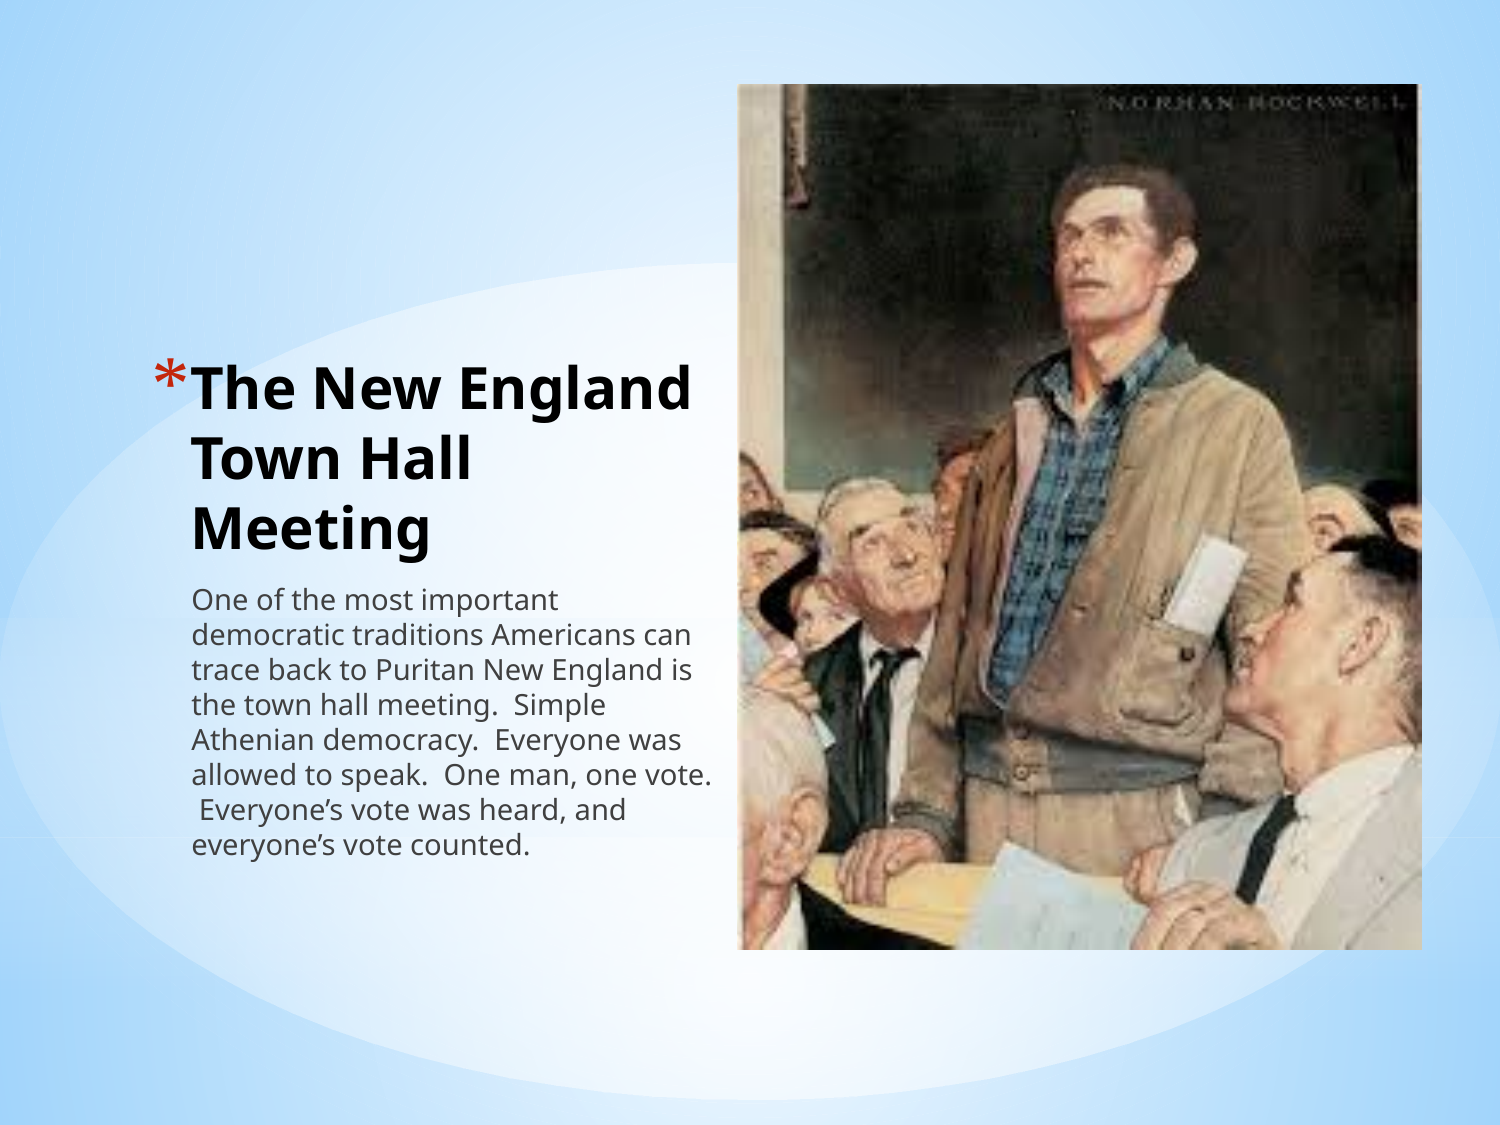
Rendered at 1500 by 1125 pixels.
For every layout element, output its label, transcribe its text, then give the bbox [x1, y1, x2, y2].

title The New England Town Hall Meeting [137, 362, 731, 569]
list One of the most important democratic traditions Americans can trace back to Puritan New England is the town hall meeting. Simple Athenian democracy. Everyone was allowed to speak. One man, one vote. Everyone’s vote was heard, and everyone’s vote counted. [176, 573, 731, 925]
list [737, 84, 1422, 951]
